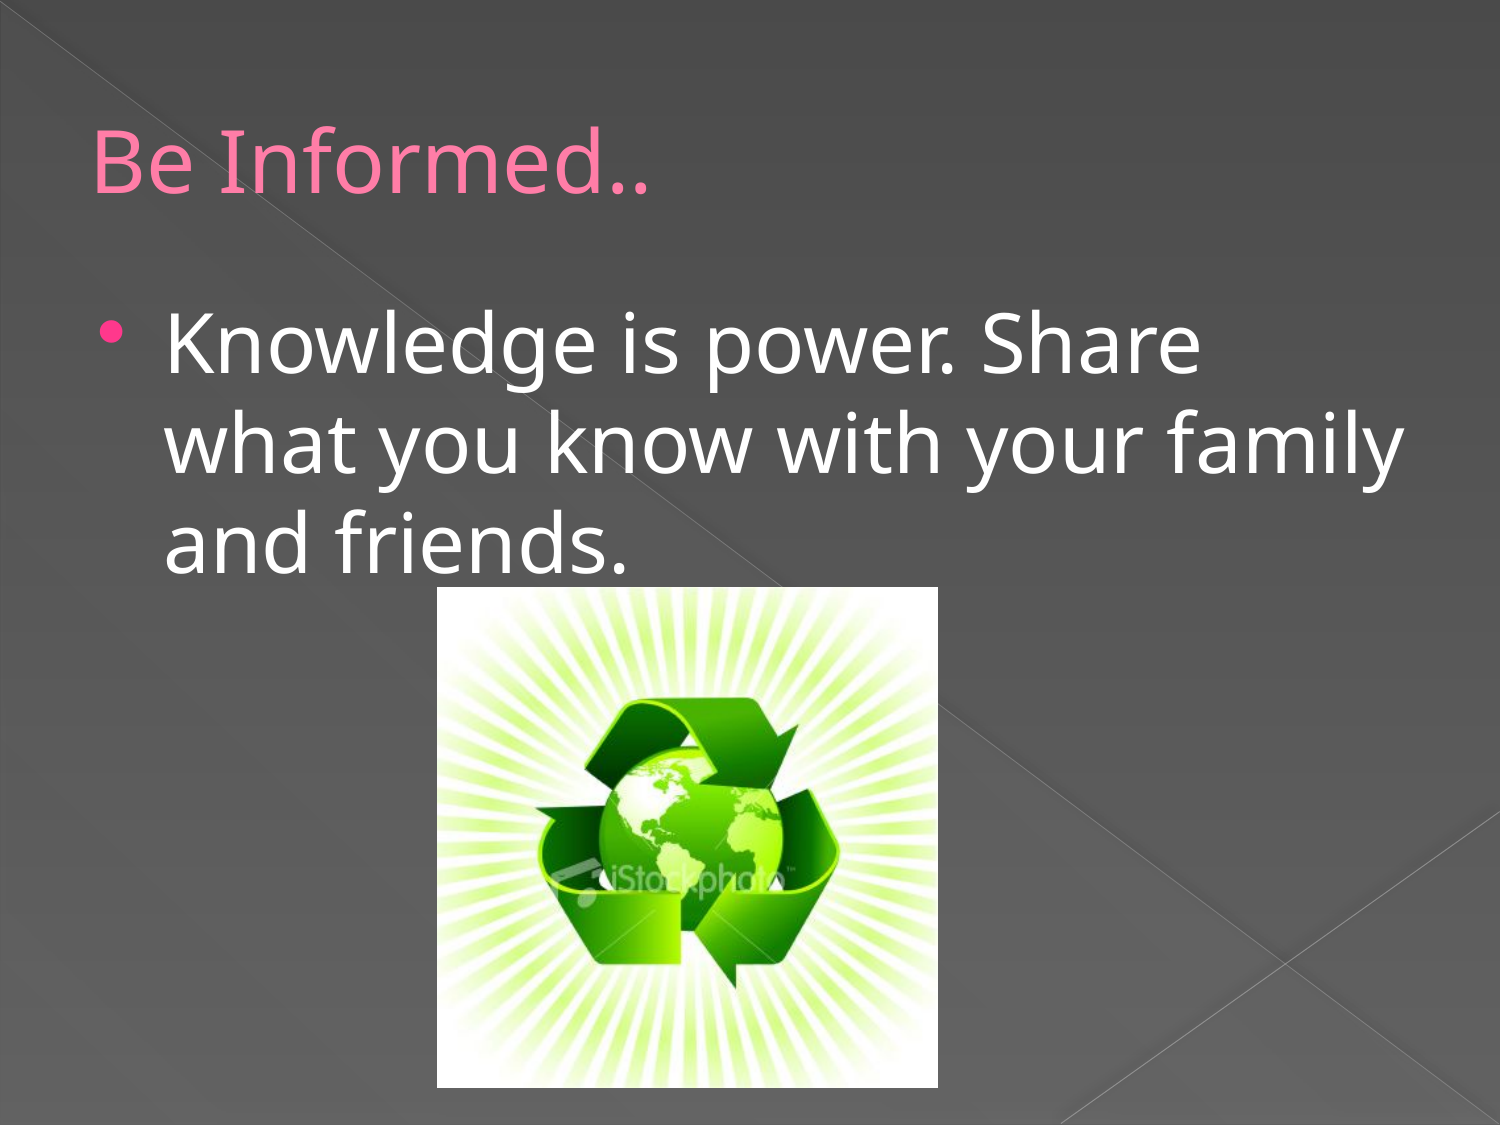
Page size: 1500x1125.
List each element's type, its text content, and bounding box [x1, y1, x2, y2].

title Be Informed.. [75, 43, 1425, 274]
list Knowledge is power. Share what you know with your family and friends. [75, 282, 1425, 638]
picture [437, 587, 938, 1088]
